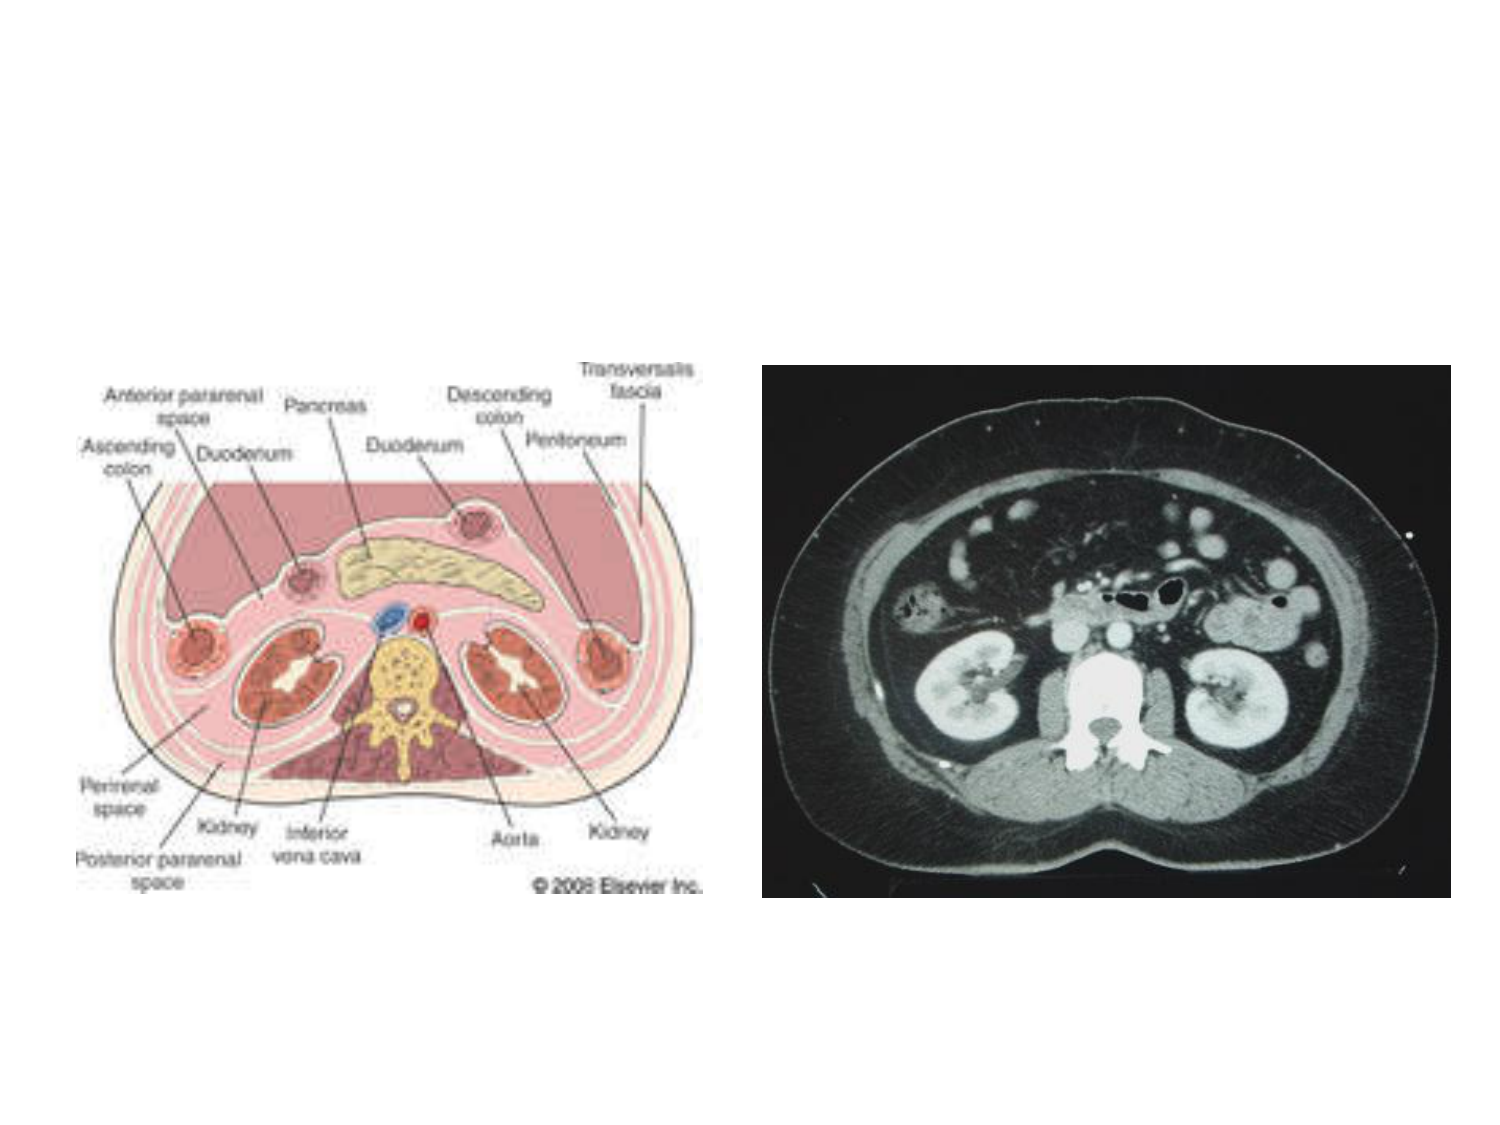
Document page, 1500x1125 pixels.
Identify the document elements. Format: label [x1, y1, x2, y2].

list [762, 364, 1451, 898]
list [76, 362, 704, 894]
